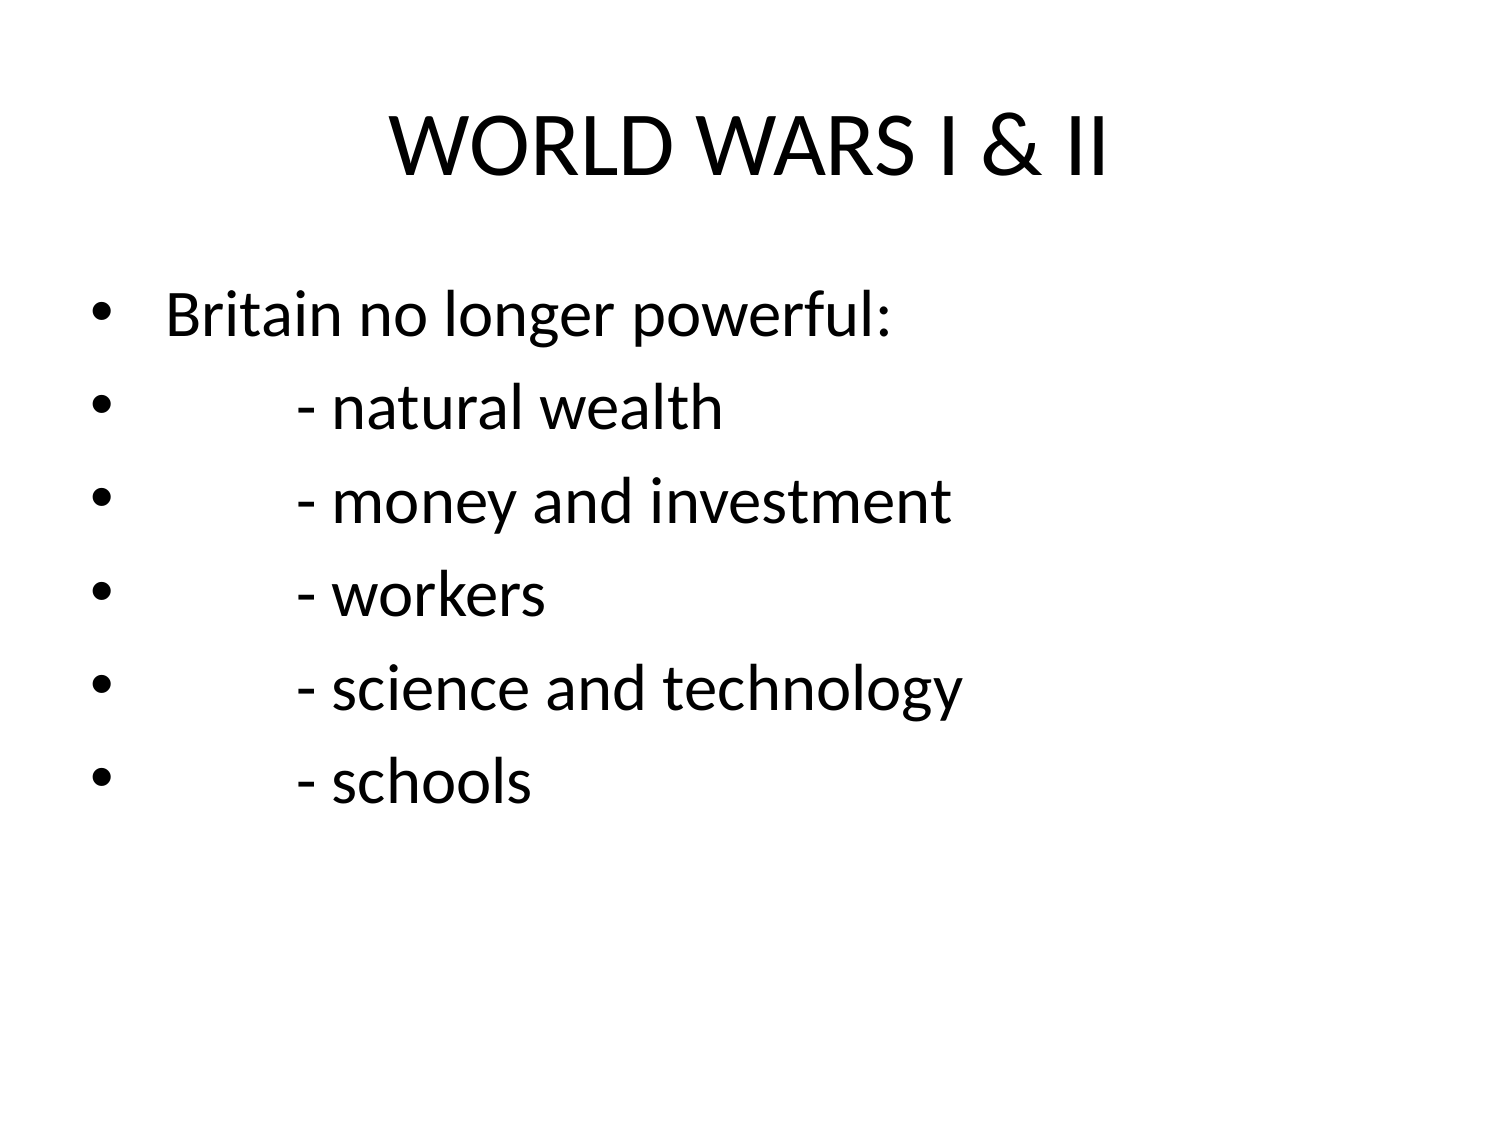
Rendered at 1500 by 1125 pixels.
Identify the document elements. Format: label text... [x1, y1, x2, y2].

list Britain no longer powerful: - natural wealth - money and investment - workers - science and technology - schools [75, 262, 1425, 1005]
title WORLD WARS I & II [75, 45, 1425, 233]
